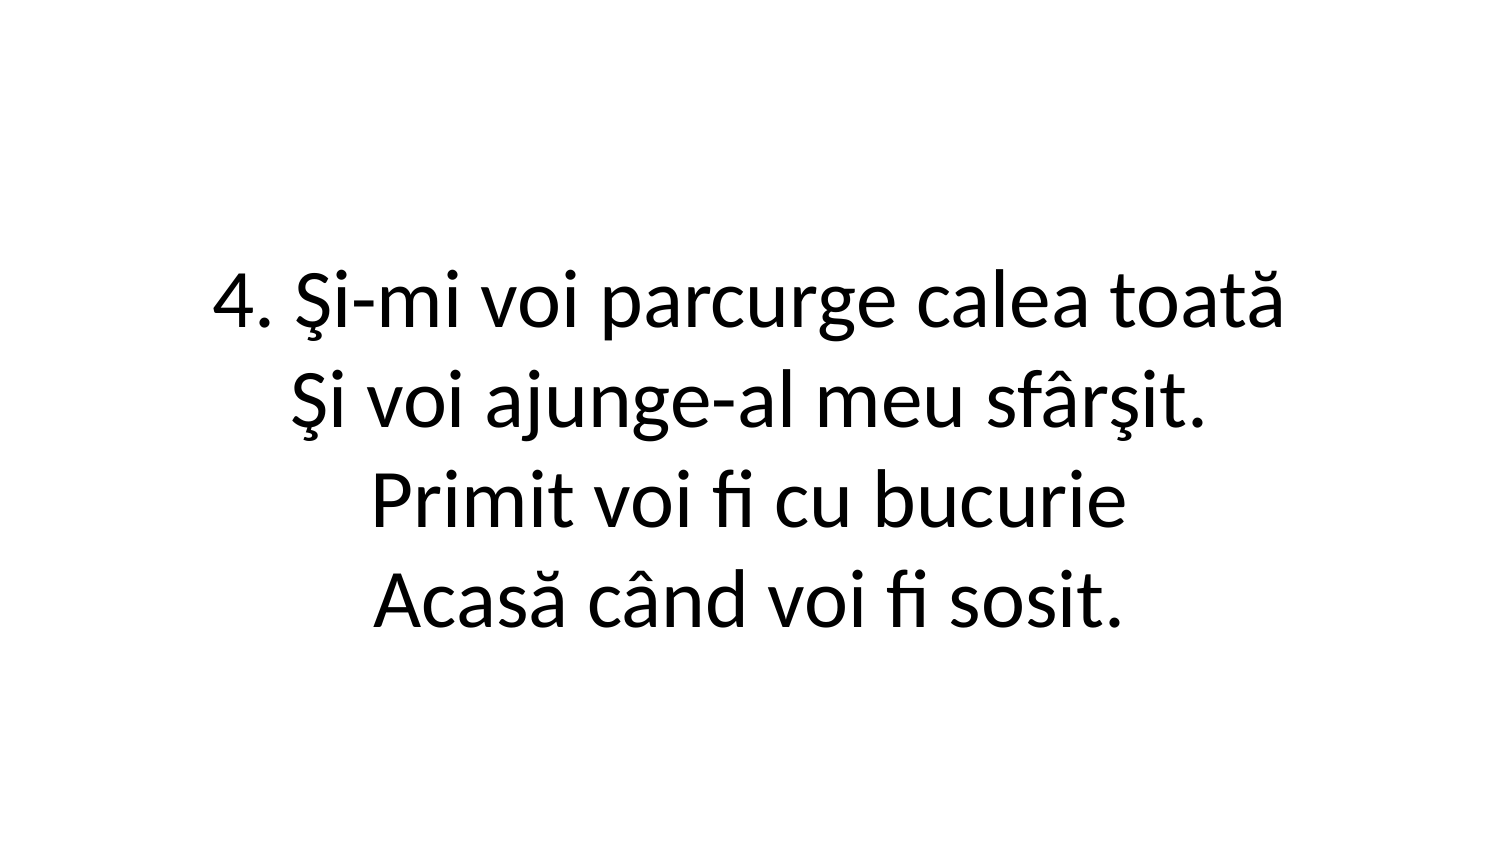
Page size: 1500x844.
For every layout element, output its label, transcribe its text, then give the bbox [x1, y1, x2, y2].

text_box 4. Şi-mi voi parcurge calea toată Şi voi ajunge-al meu sfârşit. Primit voi fi cu bucurie Acasă când voi fi sosit. [197, 192, 1303, 652]
